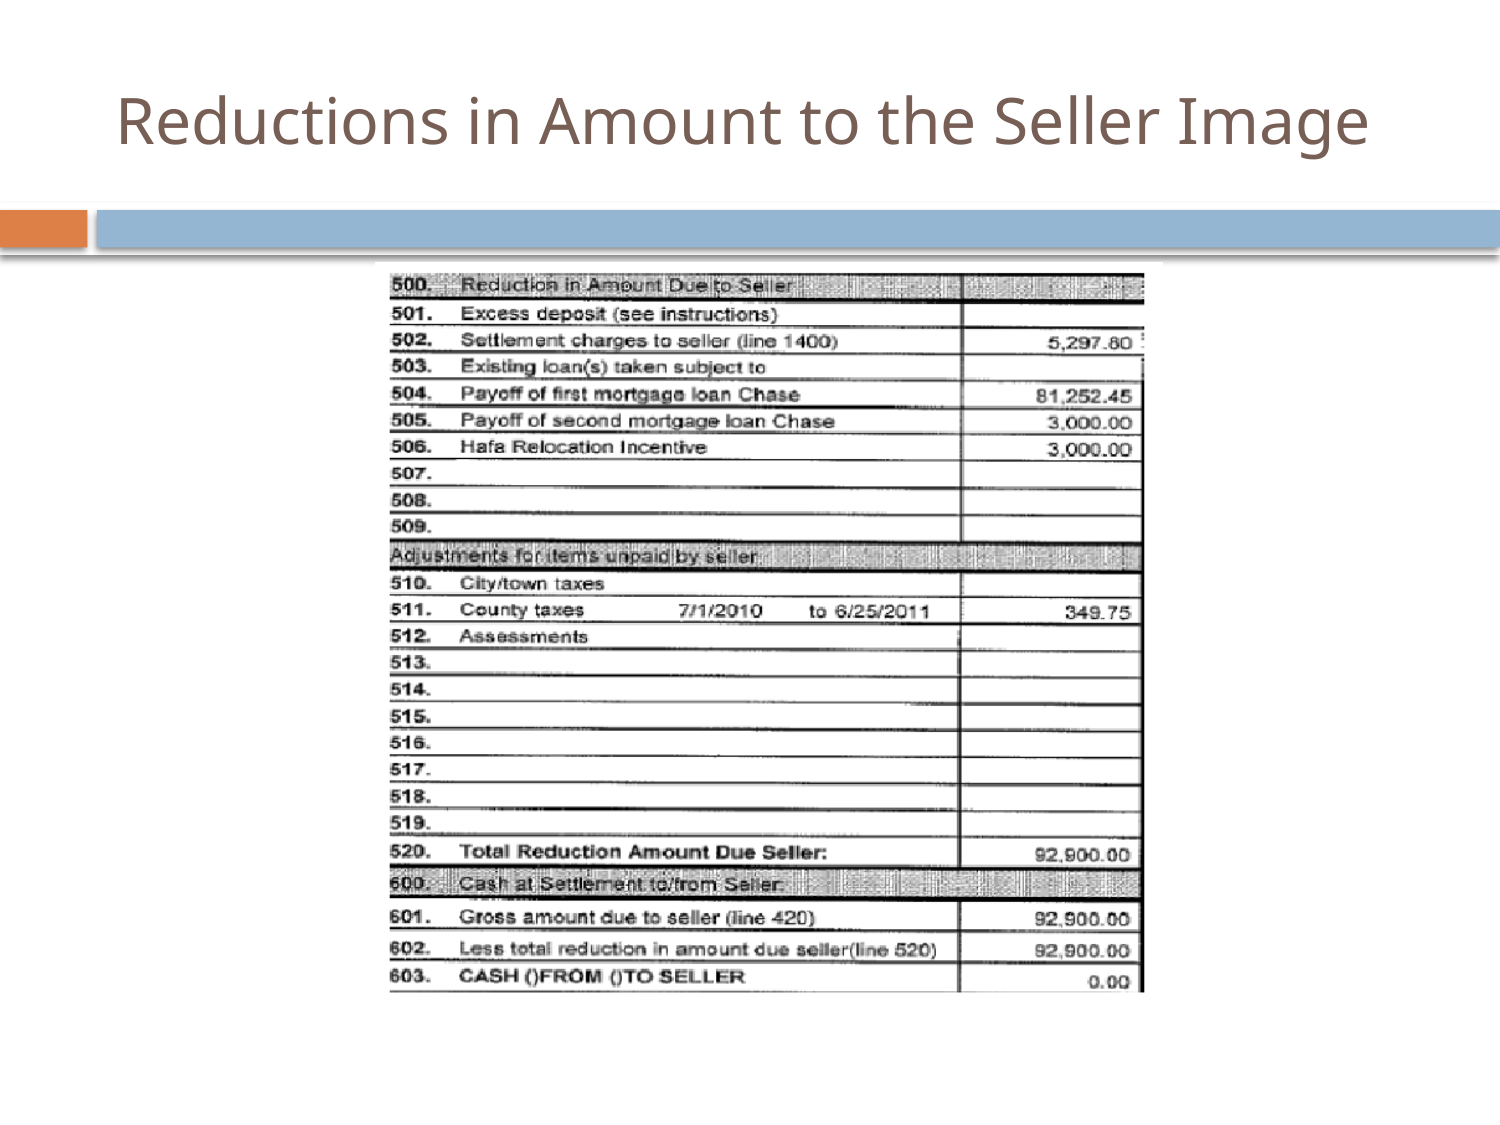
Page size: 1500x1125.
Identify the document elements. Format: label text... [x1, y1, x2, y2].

title Reductions in Amount to the Seller Image [100, 37, 1438, 200]
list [375, 262, 1164, 1001]
